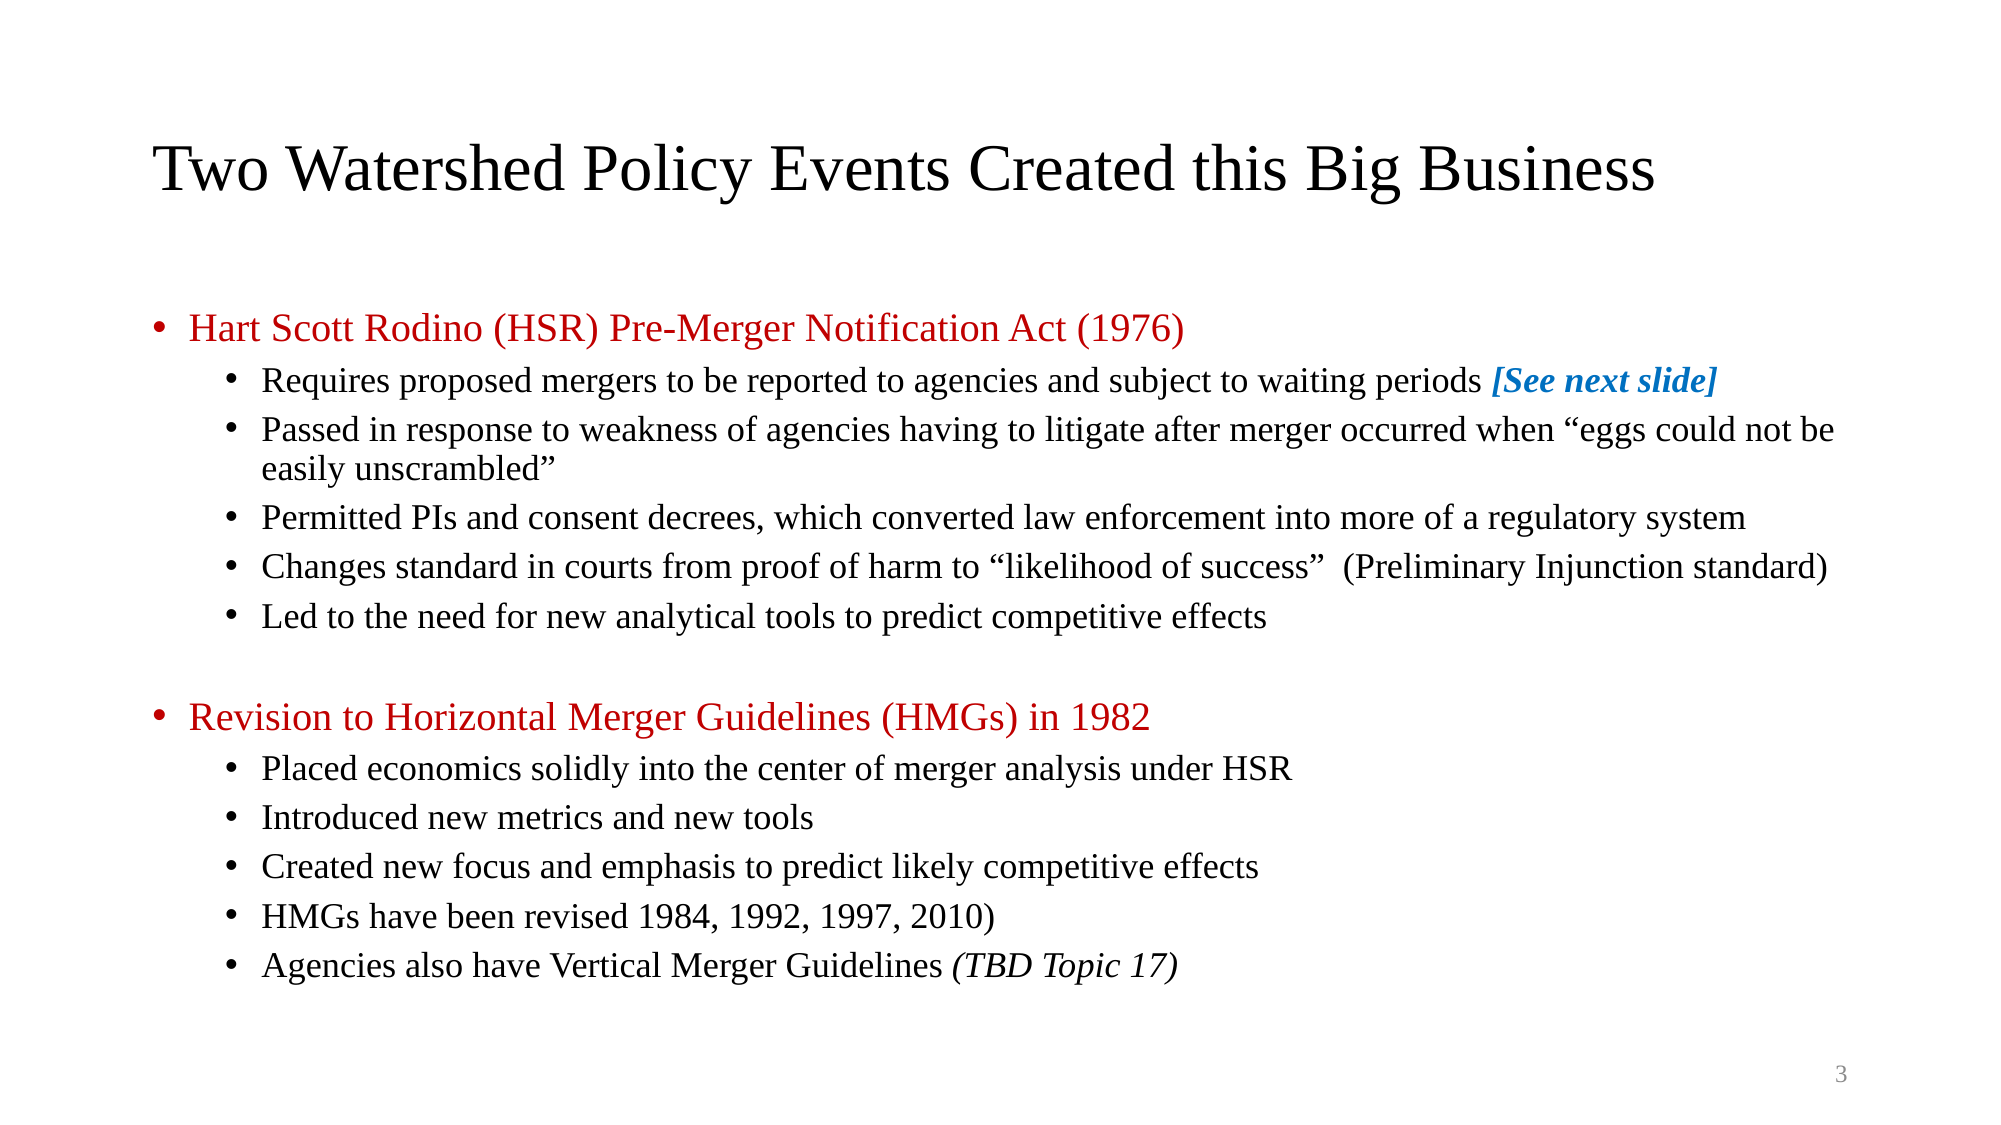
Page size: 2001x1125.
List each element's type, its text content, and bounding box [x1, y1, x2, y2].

title Two Watershed Policy Events Created this Big Business [137, 59, 1863, 278]
slide_number 3 [1412, 1042, 1863, 1103]
list Hart Scott Rodino (HSR) Pre-Merger Notification Act (1976) Requires proposed mergers to be reported to agencies and subject to waiting periods [See next slide] Passed in response to weakness of agencies having to litigate after merger occurred when “eggs could not be easily unscrambled” Permitted PIs and consent decrees, which converted law enforcement into more of a regulatory system Changes standard in courts from proof of harm to “likelihood of success” (Preliminary Injunction standard) Led to the need for new analytical tools to predict competitive effects Revision to Horizontal Merger Guidelines (HMGs) in 1982 Placed economics solidly into the center of merger analysis under HSR Introduced new metrics and new tools Created new focus and emphasis to predict likely competitive effects HMGs have been revised 1984, 1992, 1997, 2010) Agencies also have Vertical Merger Guidelines (TBD Topic 17) [137, 299, 1863, 1014]
